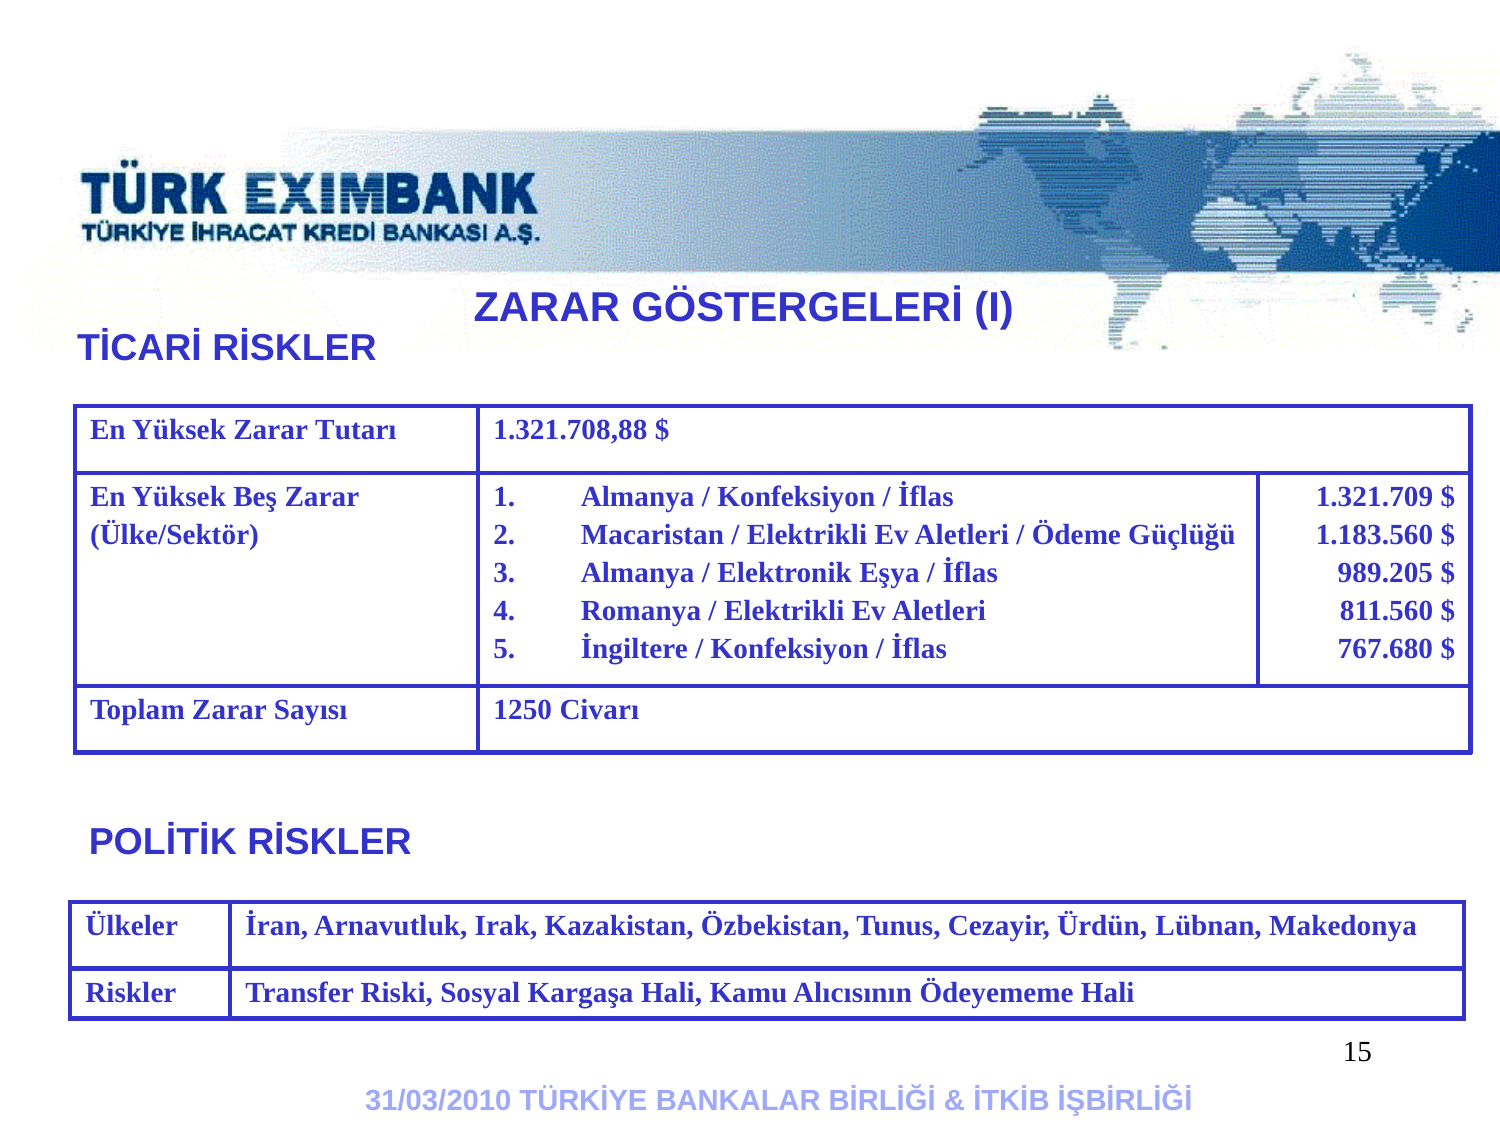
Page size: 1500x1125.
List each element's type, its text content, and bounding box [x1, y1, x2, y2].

text_box POLİTİK RİSKLER [73, 809, 427, 900]
table_header 1.321.708,88 $ [480, 408, 1468, 471]
text_box ZARAR GÖSTERGELERİ (I) [50, 272, 1438, 338]
text_box 31/03/2010 TÜRKİYE BANKALAR BİRLİĞİ & İTKİB İŞBİRLİĞİ [257, 1073, 1301, 1125]
table_header En Yüksek Zarar Tutarı [77, 408, 476, 471]
text_box TİCARİ RİSKLER [62, 315, 1460, 421]
table_cell 1.321.709 $ 1.183.560 $ 989.205 $ 811.560 $ 767.680 $ [1260, 475, 1468, 684]
table_cell Toplam Zarar Sayısı [77, 688, 476, 750]
table_cell En Yüksek Beş Zarar (Ülke/Sektör) [77, 475, 476, 684]
slide_number 15 [1074, 1024, 1388, 1101]
table_header Ülkeler [72, 904, 228, 966]
table_cell Transfer Riski, Sosyal Kargaşa Hali, Kamu Alıcısının Ödeyememe Hali [232, 971, 1462, 1016]
table_header İran, Arnavutluk, Irak, Kazakistan, Özbekistan, Tunus, Cezayir, Ürdün, Lübnan, Makedonya [232, 904, 1462, 966]
table_cell Riskler [72, 971, 228, 1016]
table_cell Almanya / Konfeksiyon / İflas Macaristan / Elektrikli Ev Aletleri / Ödeme Güçlüğü Almanya / Elektronik Eşya / İflas Romanya / Elektrikli Ev Aletleri İngiltere / Konfeksiyon / İflas [480, 475, 1256, 684]
table_cell 1250 Civarı [480, 688, 1468, 750]
